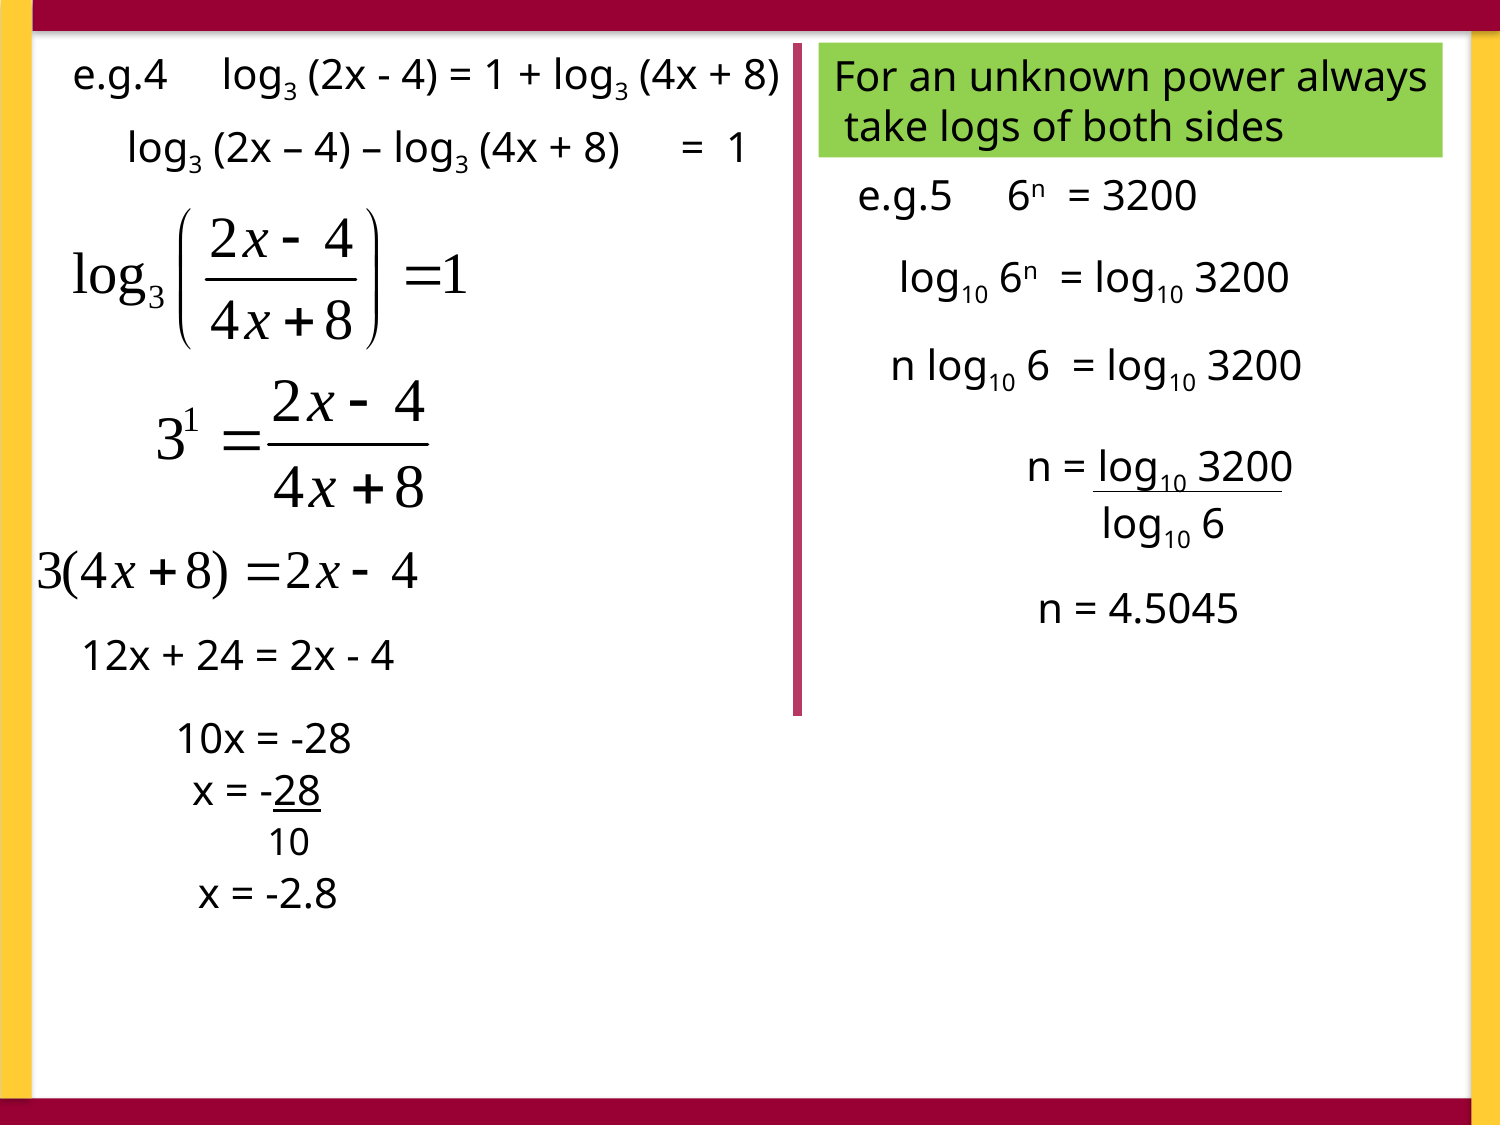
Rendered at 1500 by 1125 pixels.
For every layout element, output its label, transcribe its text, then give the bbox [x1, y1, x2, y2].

text_box x = -2.8 [183, 859, 354, 925]
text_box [1009, 432, 1311, 549]
text_box 10x = -28 [160, 704, 368, 769]
text_box = 1 [665, 113, 765, 179]
text_box n log10 6 = log10 3200 [875, 331, 1318, 404]
text_box e.g.4 log3 (2x - 4) = 1 + log3 (4x + 8) [57, 40, 795, 113]
text_box n = 4.5045 [1022, 574, 1255, 640]
text_box e.g.5 6n = 3200 [842, 160, 1224, 226]
picture [29, 538, 431, 612]
text_box For an unknown power always take logs of both sides [818, 42, 1443, 158]
text_box x = -28 10 [177, 756, 337, 872]
text_box log3 (2x – 4) – log3 (4x + 8) [112, 113, 703, 186]
text_box 12x + 24 = 2x - 4 [66, 621, 410, 687]
picture [64, 195, 474, 522]
text_box log10 6n = log10 3200 [884, 243, 1306, 316]
